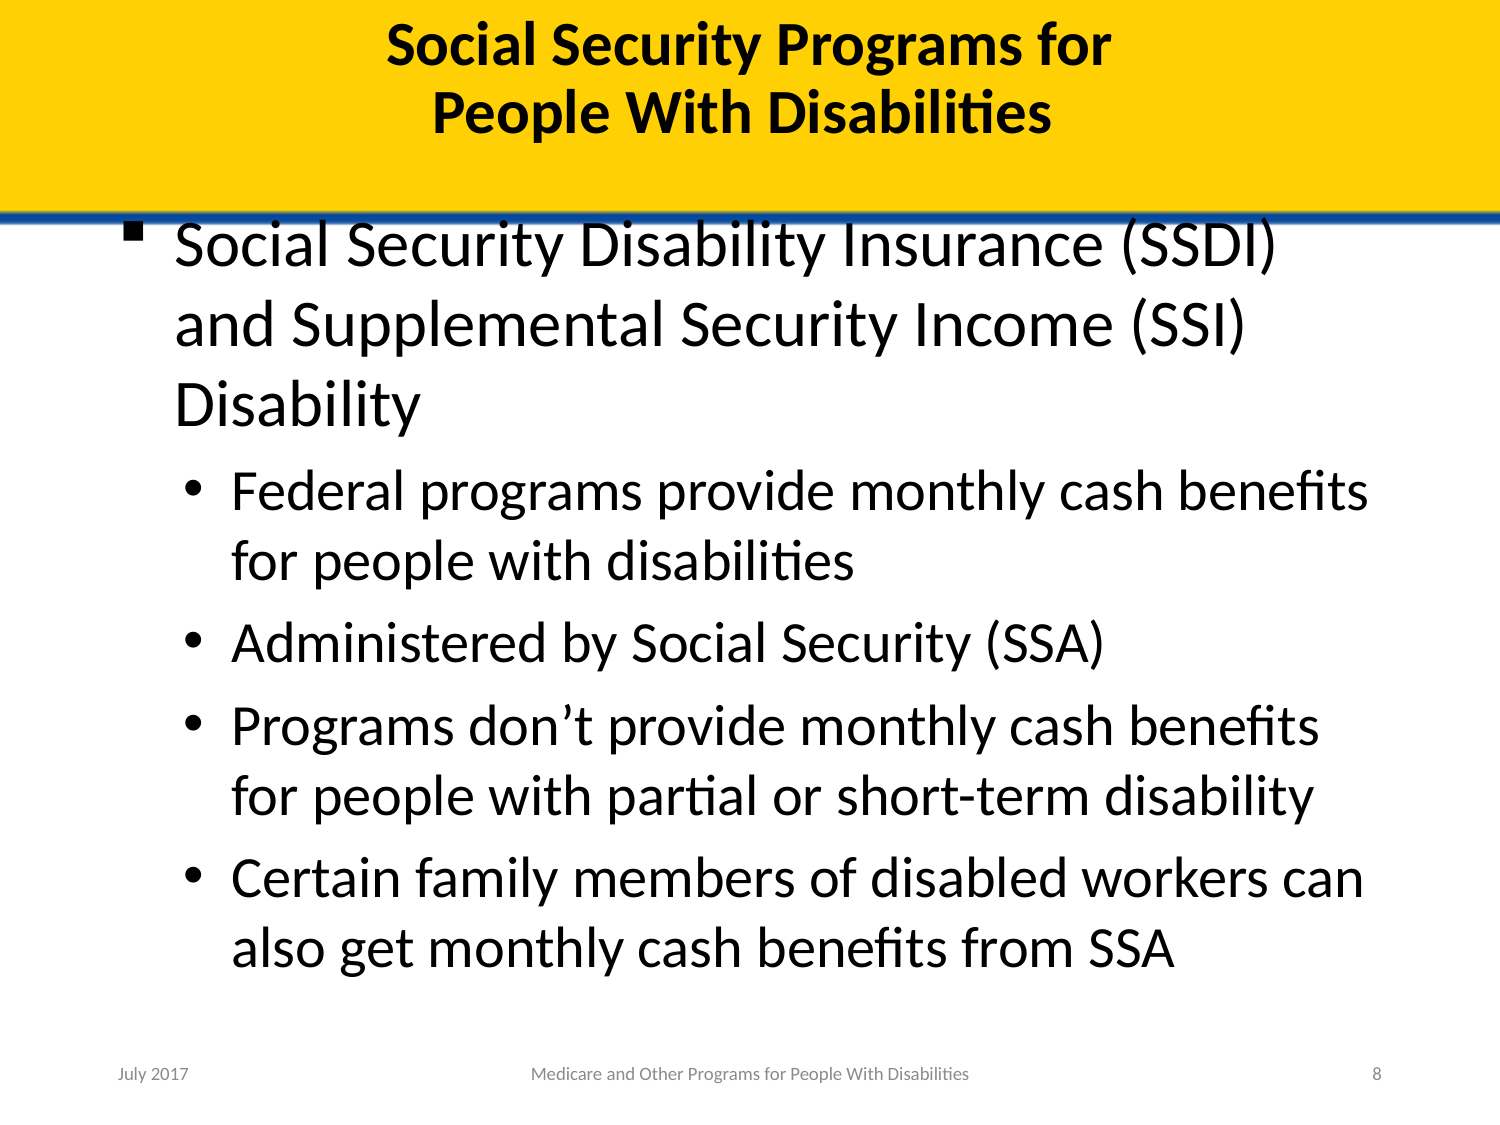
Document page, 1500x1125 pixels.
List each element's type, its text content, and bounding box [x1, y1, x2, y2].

title Social Security Programs for People With Disabilities [103, 2, 1397, 156]
picture [0, 0, 1500, 1125]
footer Medicare and Other Programs for People With Disabilities [496, 1042, 1004, 1103]
slide_number 8 [1059, 1042, 1397, 1103]
list Social Security Disability Insurance (SSDI) and Supplemental Security Income (SSI) Disability Federal programs provide monthly cash benefits for people with disabilities Administered by Social Security (SSA) Programs don’t provide monthly cash benefits for people with partial or short-term disability Certain family members of disabled workers can also get monthly cash benefits from SSA [103, 192, 1397, 1014]
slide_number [103, 1042, 441, 1103]
